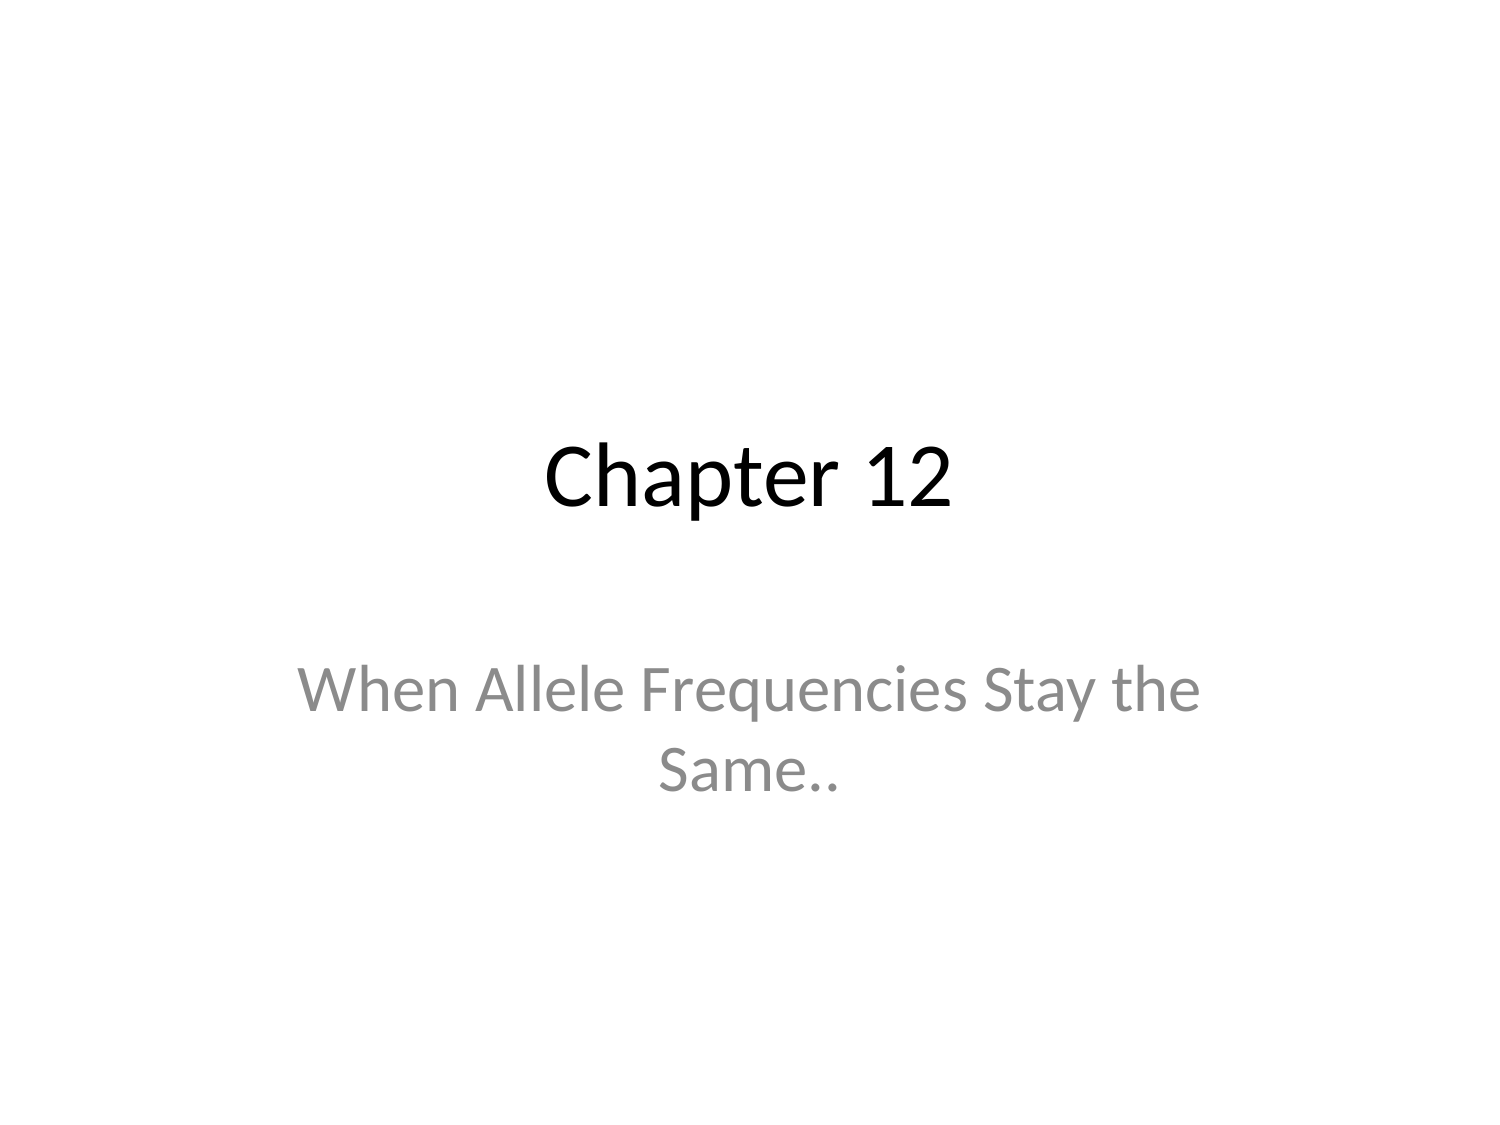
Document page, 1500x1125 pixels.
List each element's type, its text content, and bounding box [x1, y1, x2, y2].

subtitle When Allele Frequencies Stay the Same.. [225, 637, 1275, 925]
title Chapter 12 [112, 349, 1388, 591]
